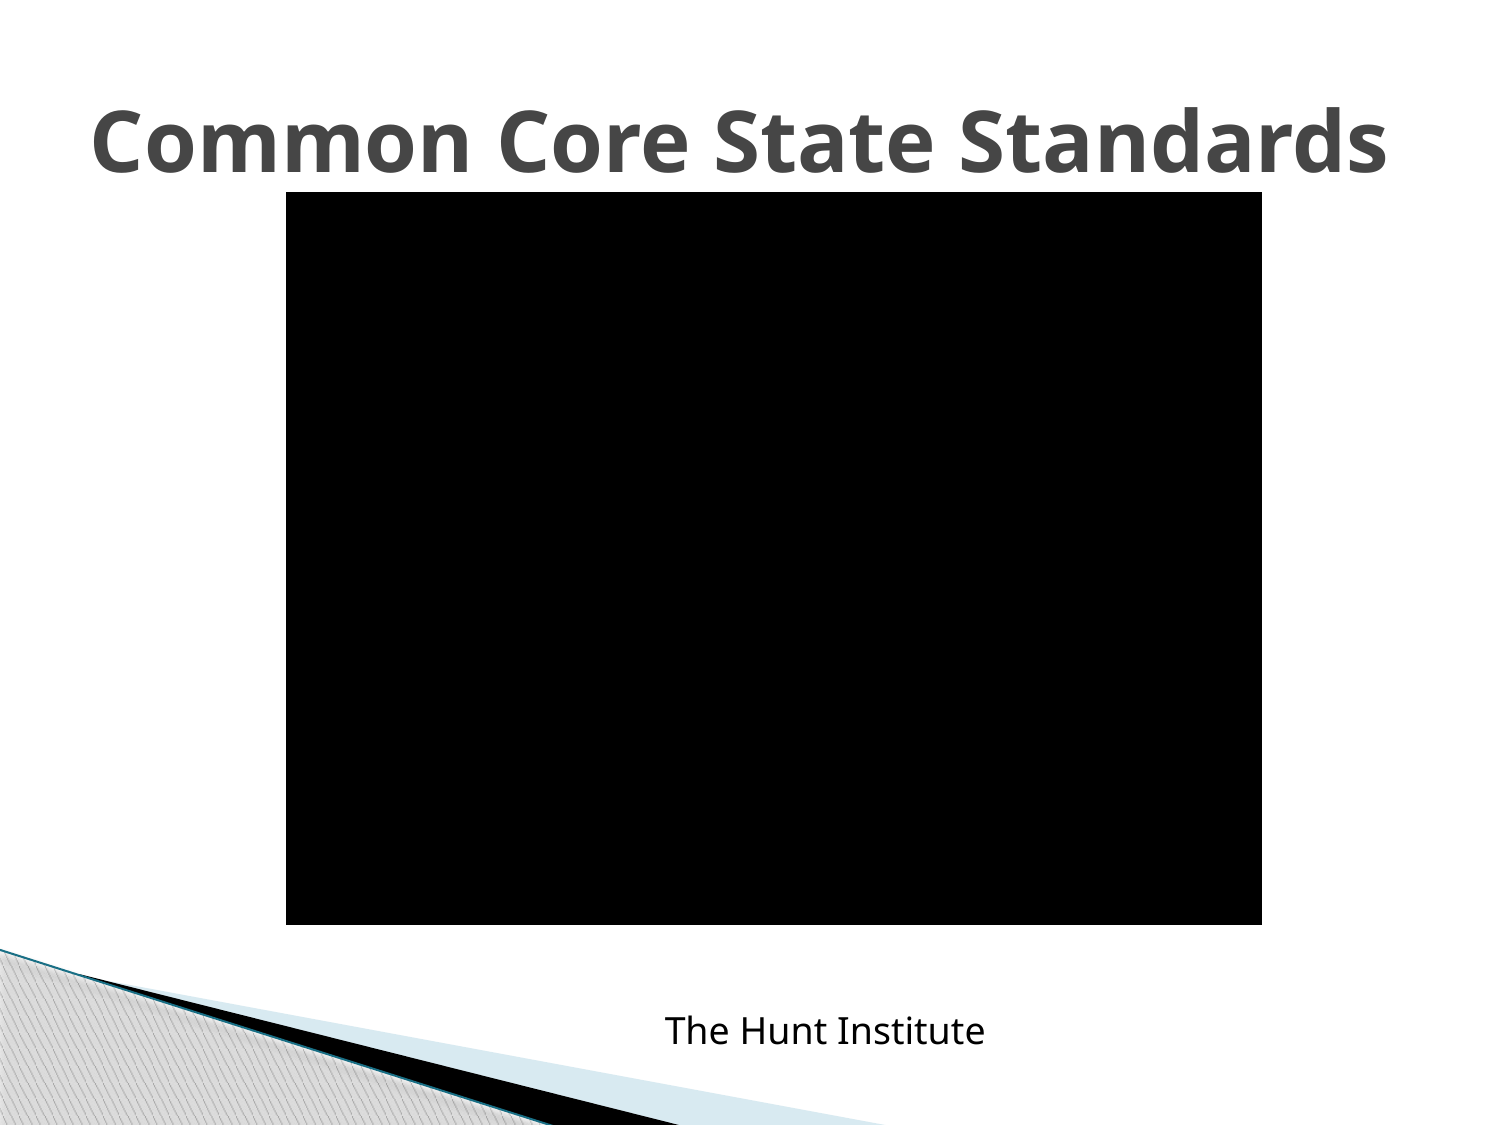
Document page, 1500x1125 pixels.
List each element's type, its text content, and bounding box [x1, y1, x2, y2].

text_box The Hunt Institute [650, 999, 1500, 1060]
title Common Core State Standards [75, 45, 1425, 233]
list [285, 191, 1263, 926]
